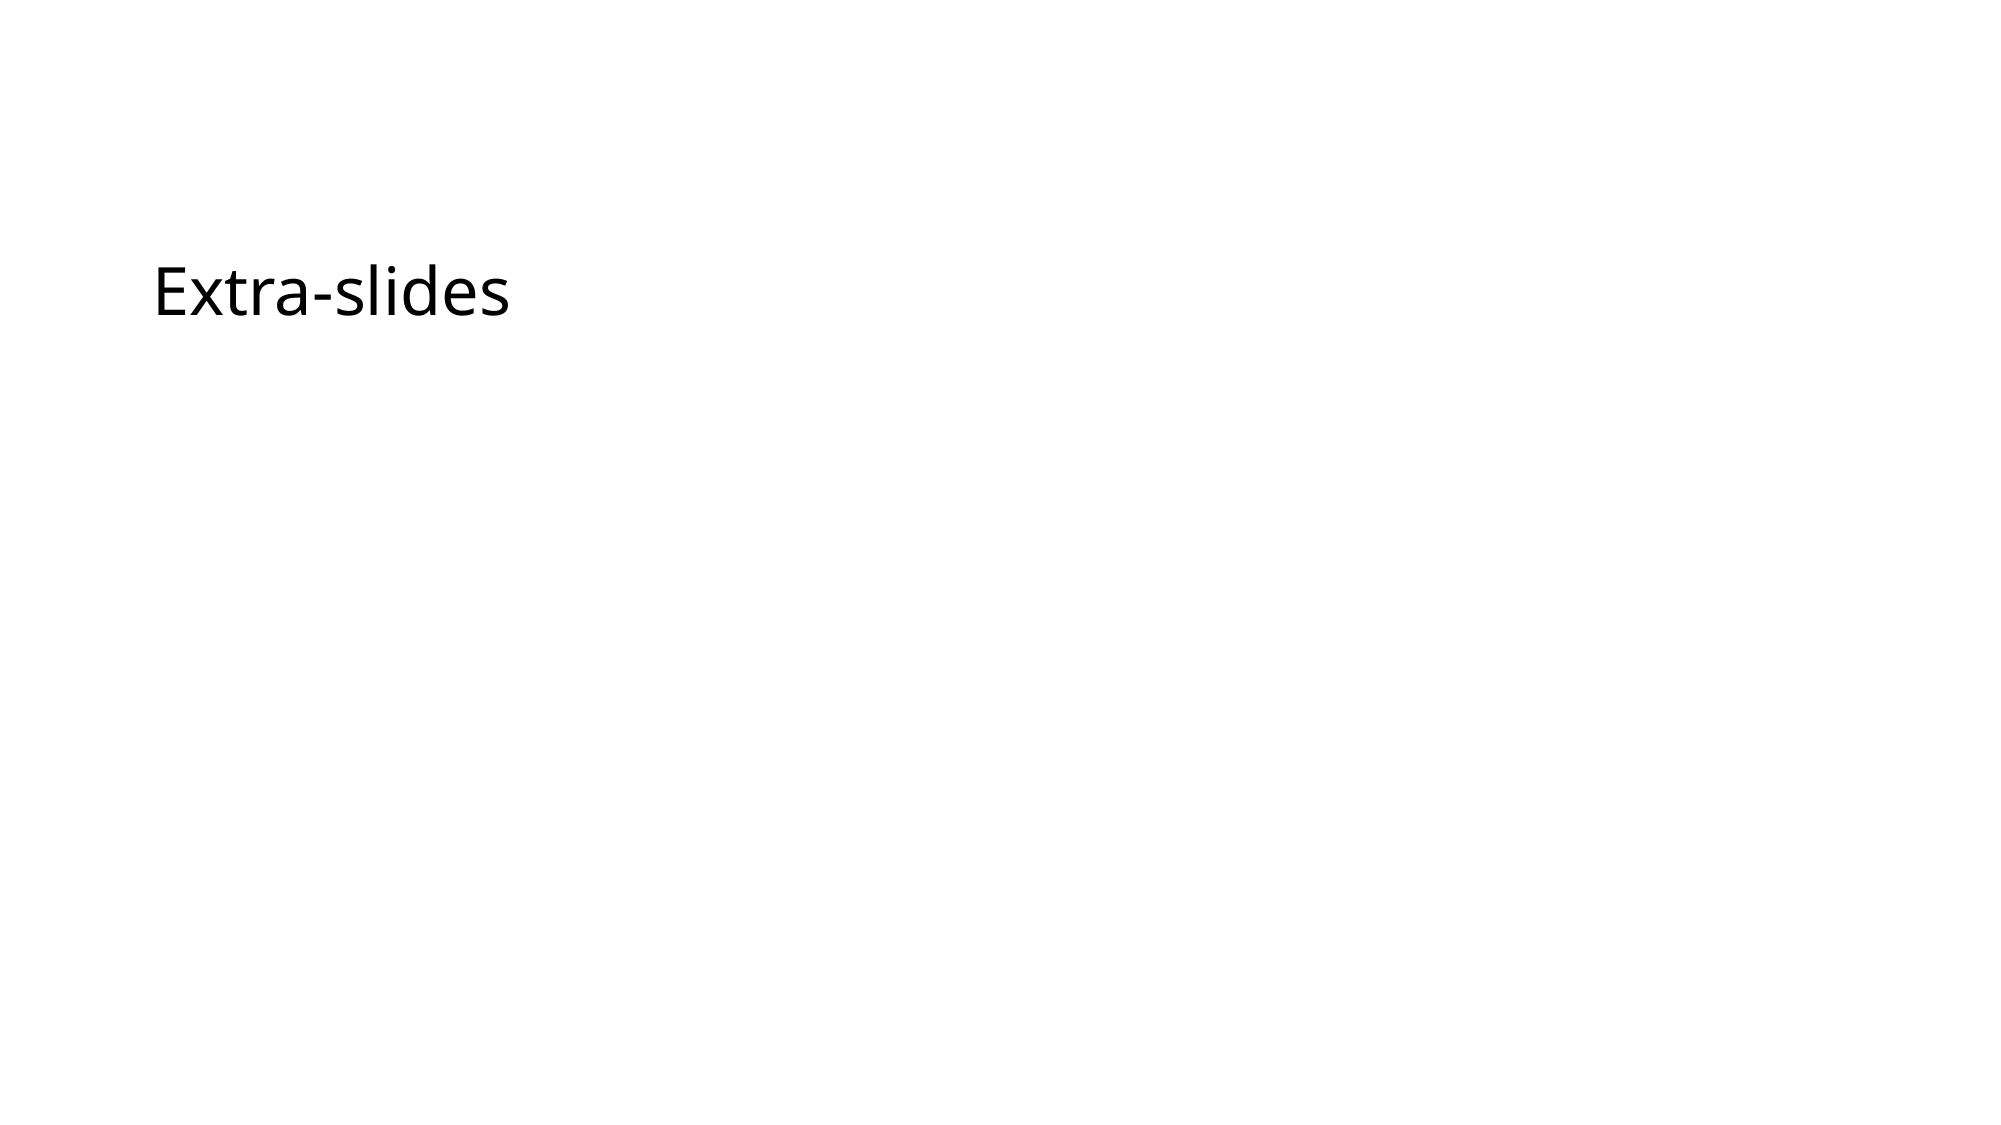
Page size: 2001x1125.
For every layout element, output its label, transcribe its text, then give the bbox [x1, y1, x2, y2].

title Extra-slides [137, 75, 783, 338]
